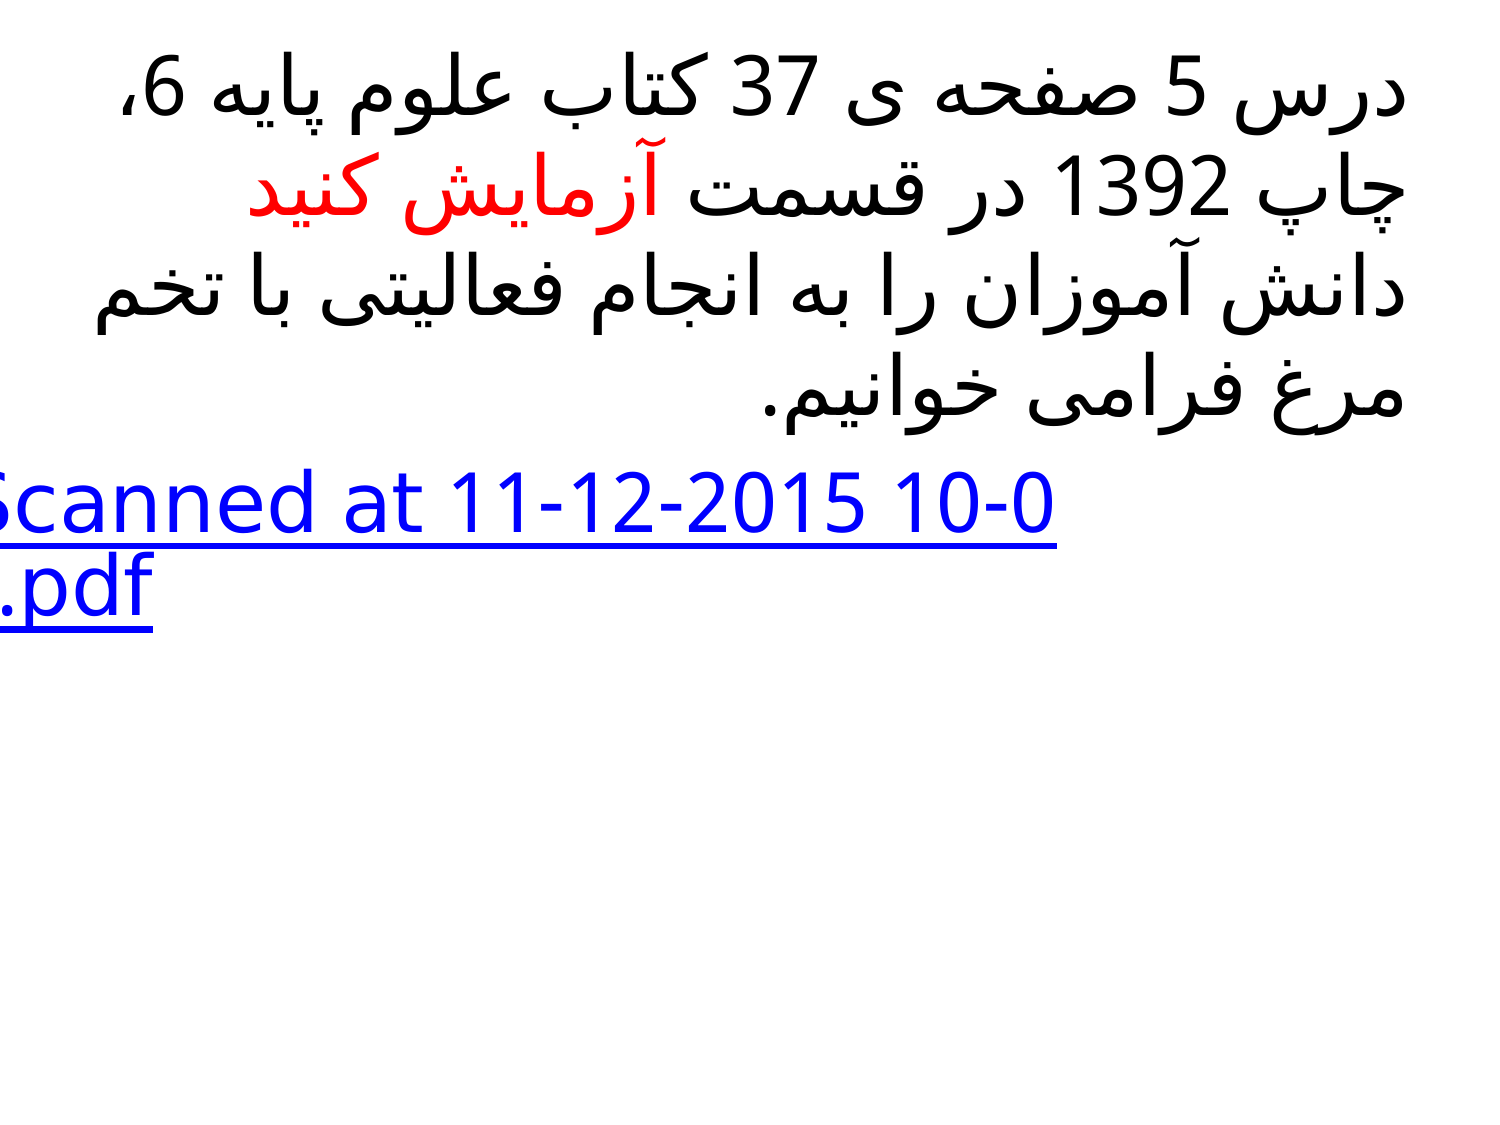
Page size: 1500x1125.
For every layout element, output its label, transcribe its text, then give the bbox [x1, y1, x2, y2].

list درس 5 صفحه ی 37 کتاب علوم پایه 6، چاپ 1392 در قسمت آزمایش کنید دانش آموزان را به انجام فعالیتی با تخم مرغ فرامی خوانیم. ..\..\Scanned at 11-12-2015 10-03 AM.pdf [75, 24, 1425, 1125]
